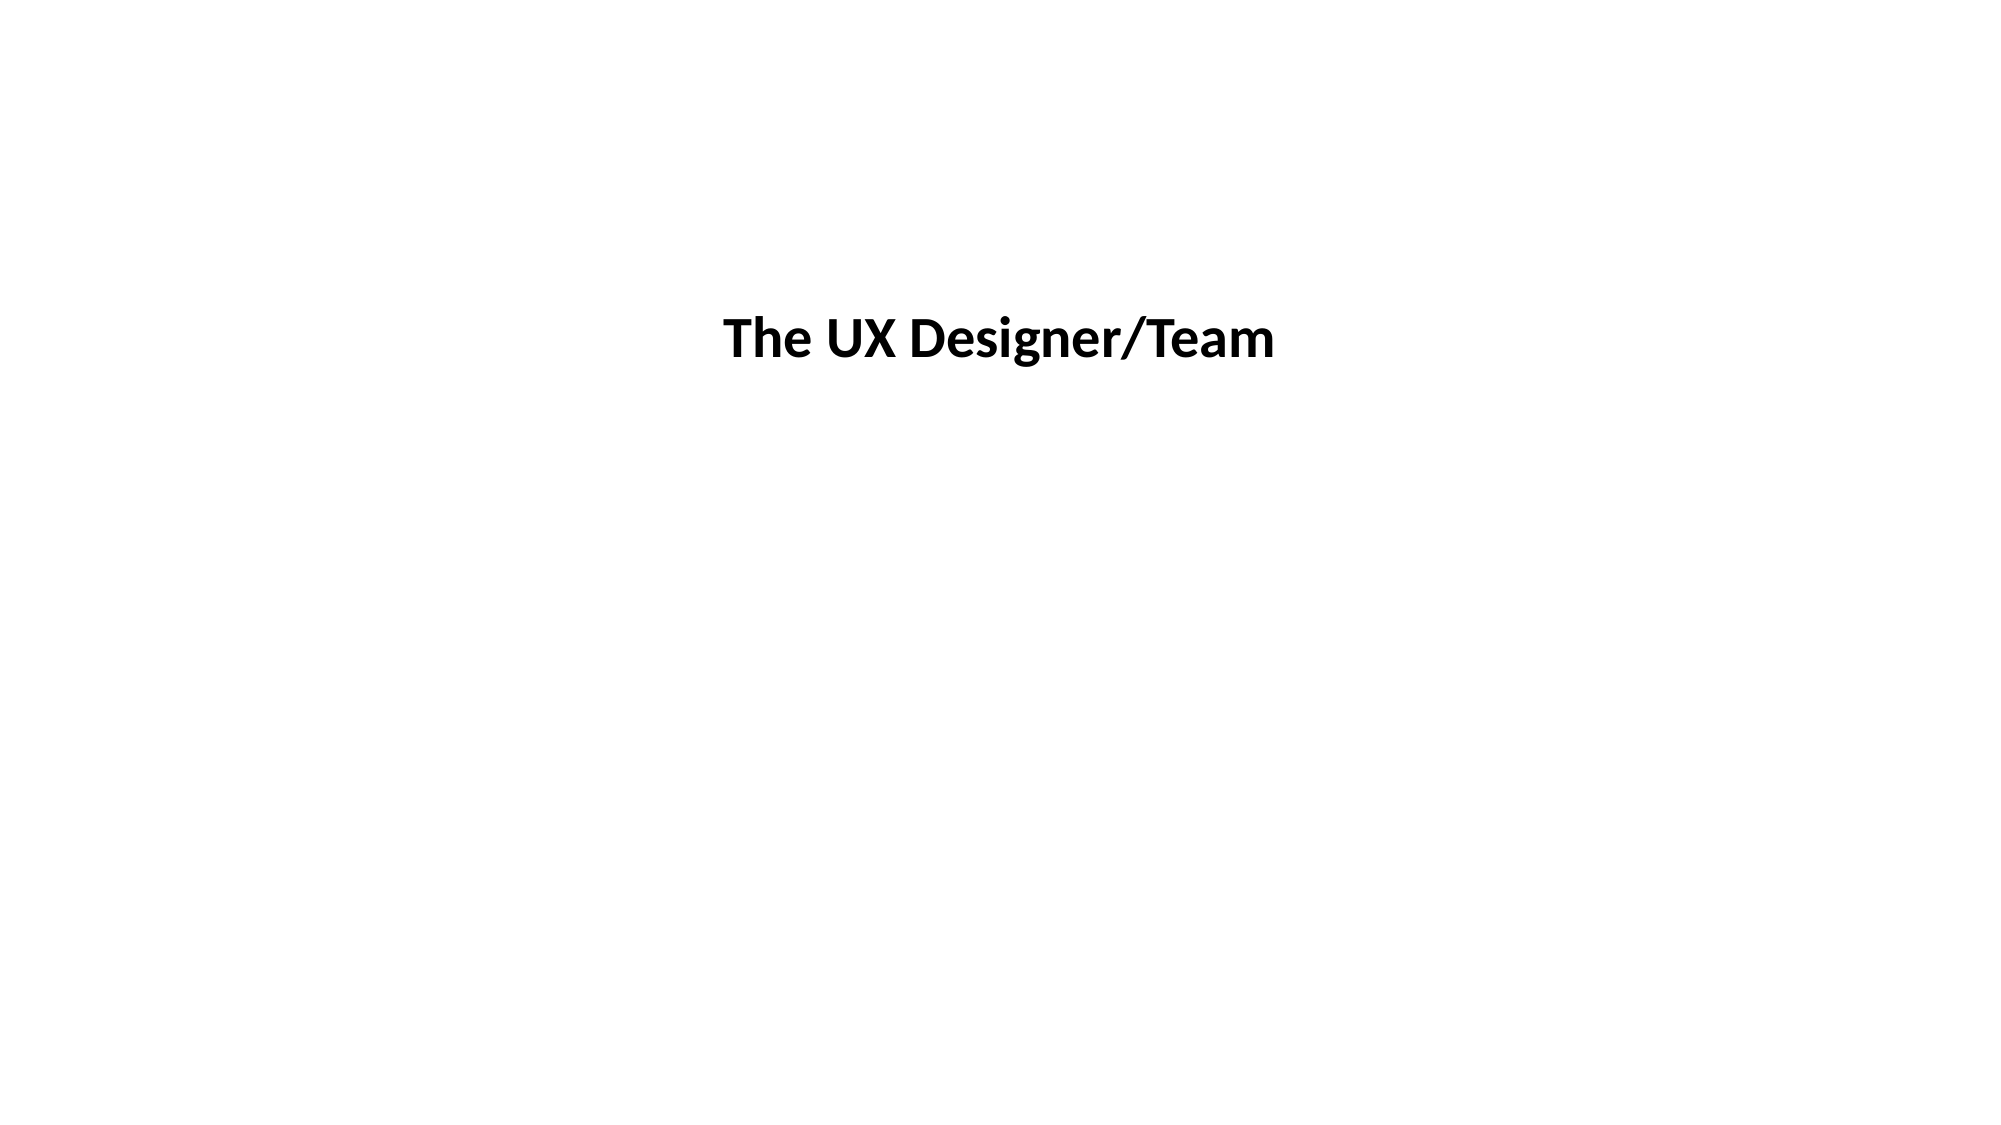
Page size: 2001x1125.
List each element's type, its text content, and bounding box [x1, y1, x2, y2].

list The UX Designer/Team [0, 299, 2000, 1014]
